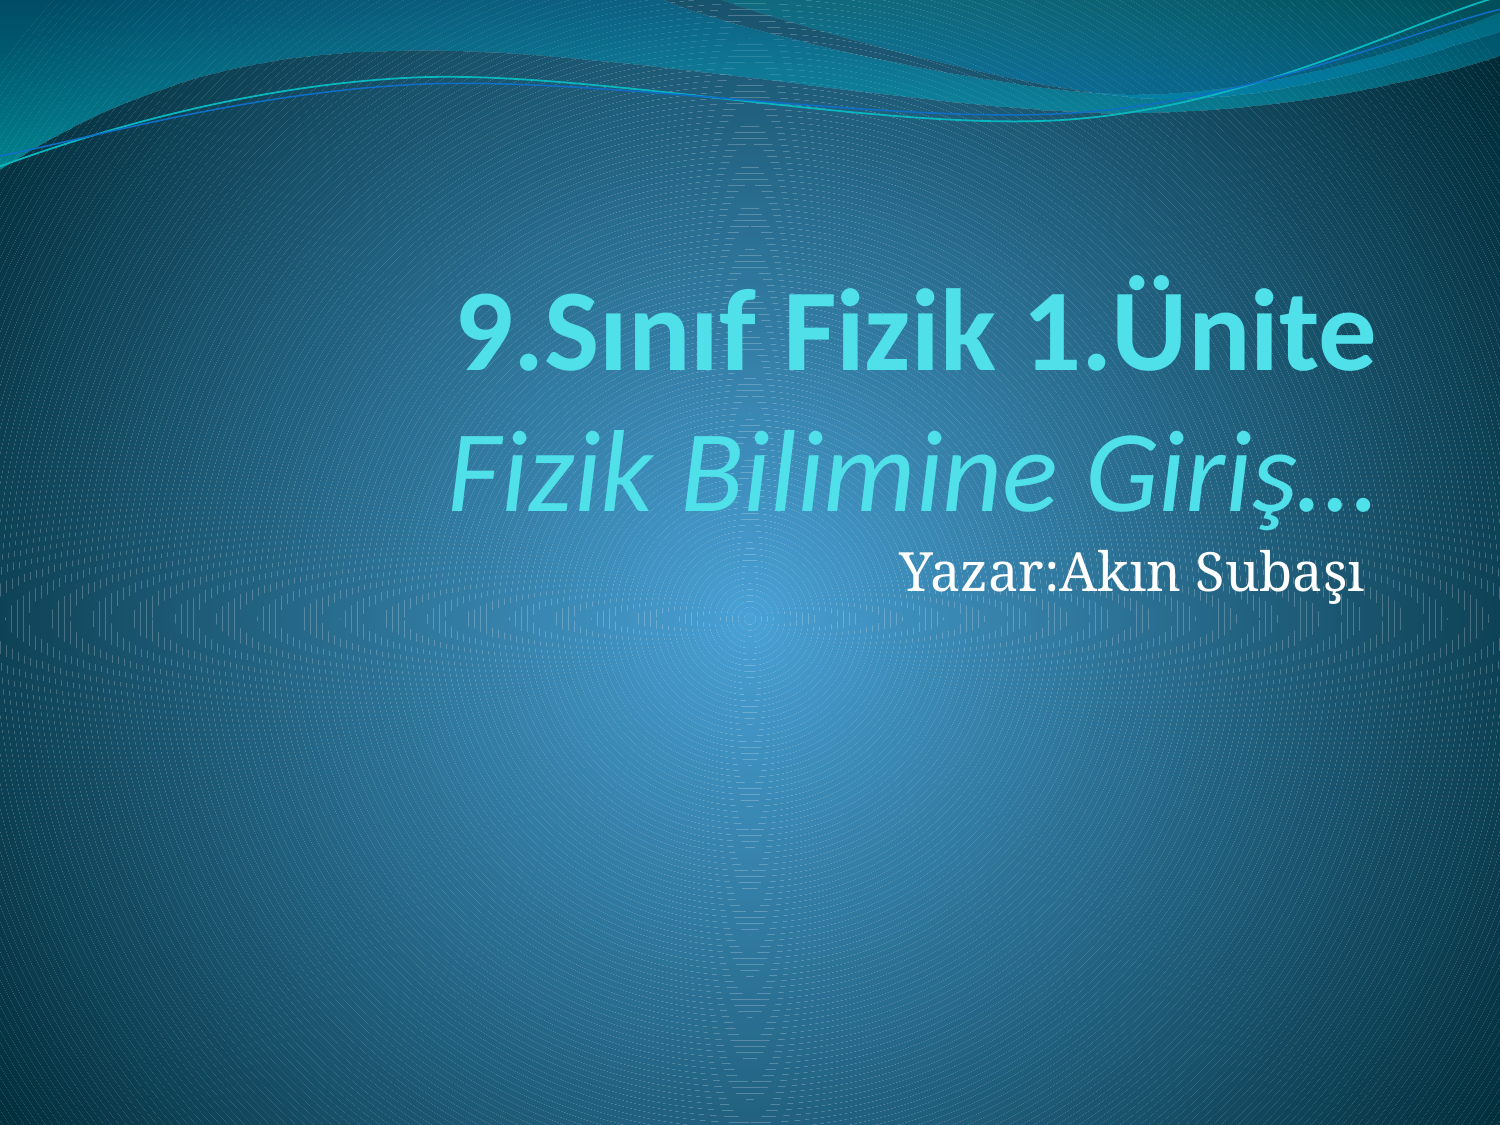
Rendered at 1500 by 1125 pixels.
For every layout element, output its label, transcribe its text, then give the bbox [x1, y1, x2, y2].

title 9.Sınıf Fizik 1.Ünite Fizik Bilimine Giriş… [93, 234, 1382, 535]
subtitle Yazar:Akın Subaşı [87, 529, 1376, 818]
